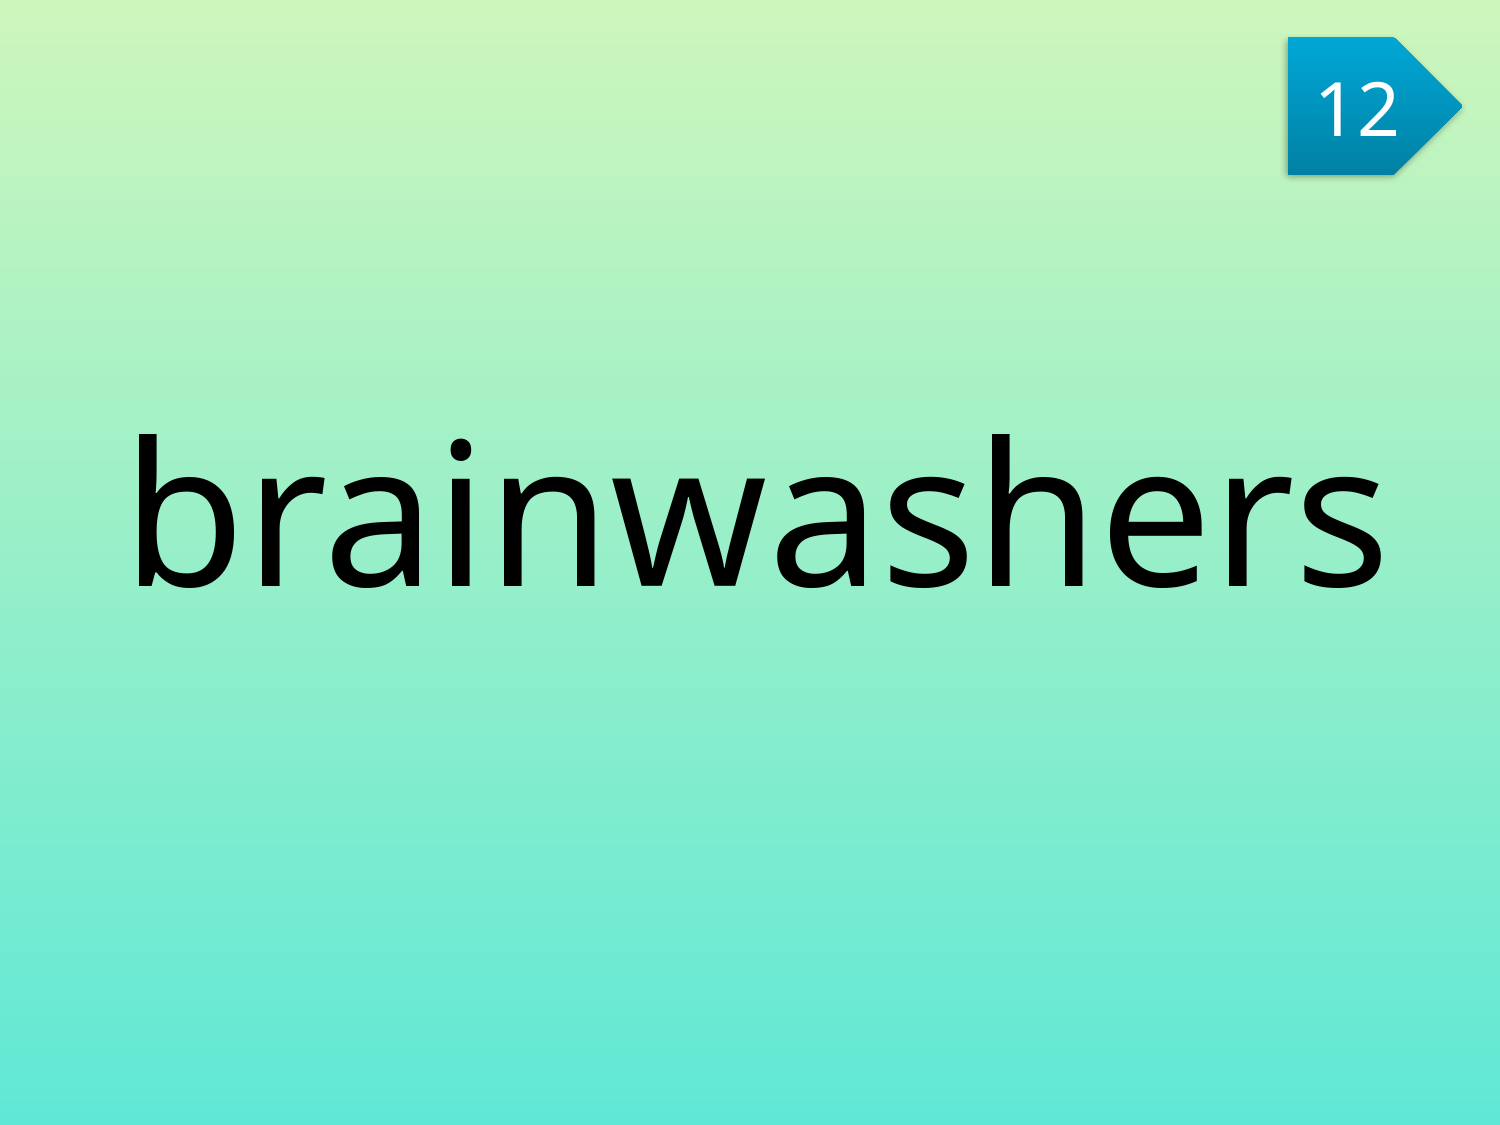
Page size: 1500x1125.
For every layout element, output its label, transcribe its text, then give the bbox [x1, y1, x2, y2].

title brainwashers [50, 412, 1463, 600]
text_box 12 [1287, 37, 1463, 175]
